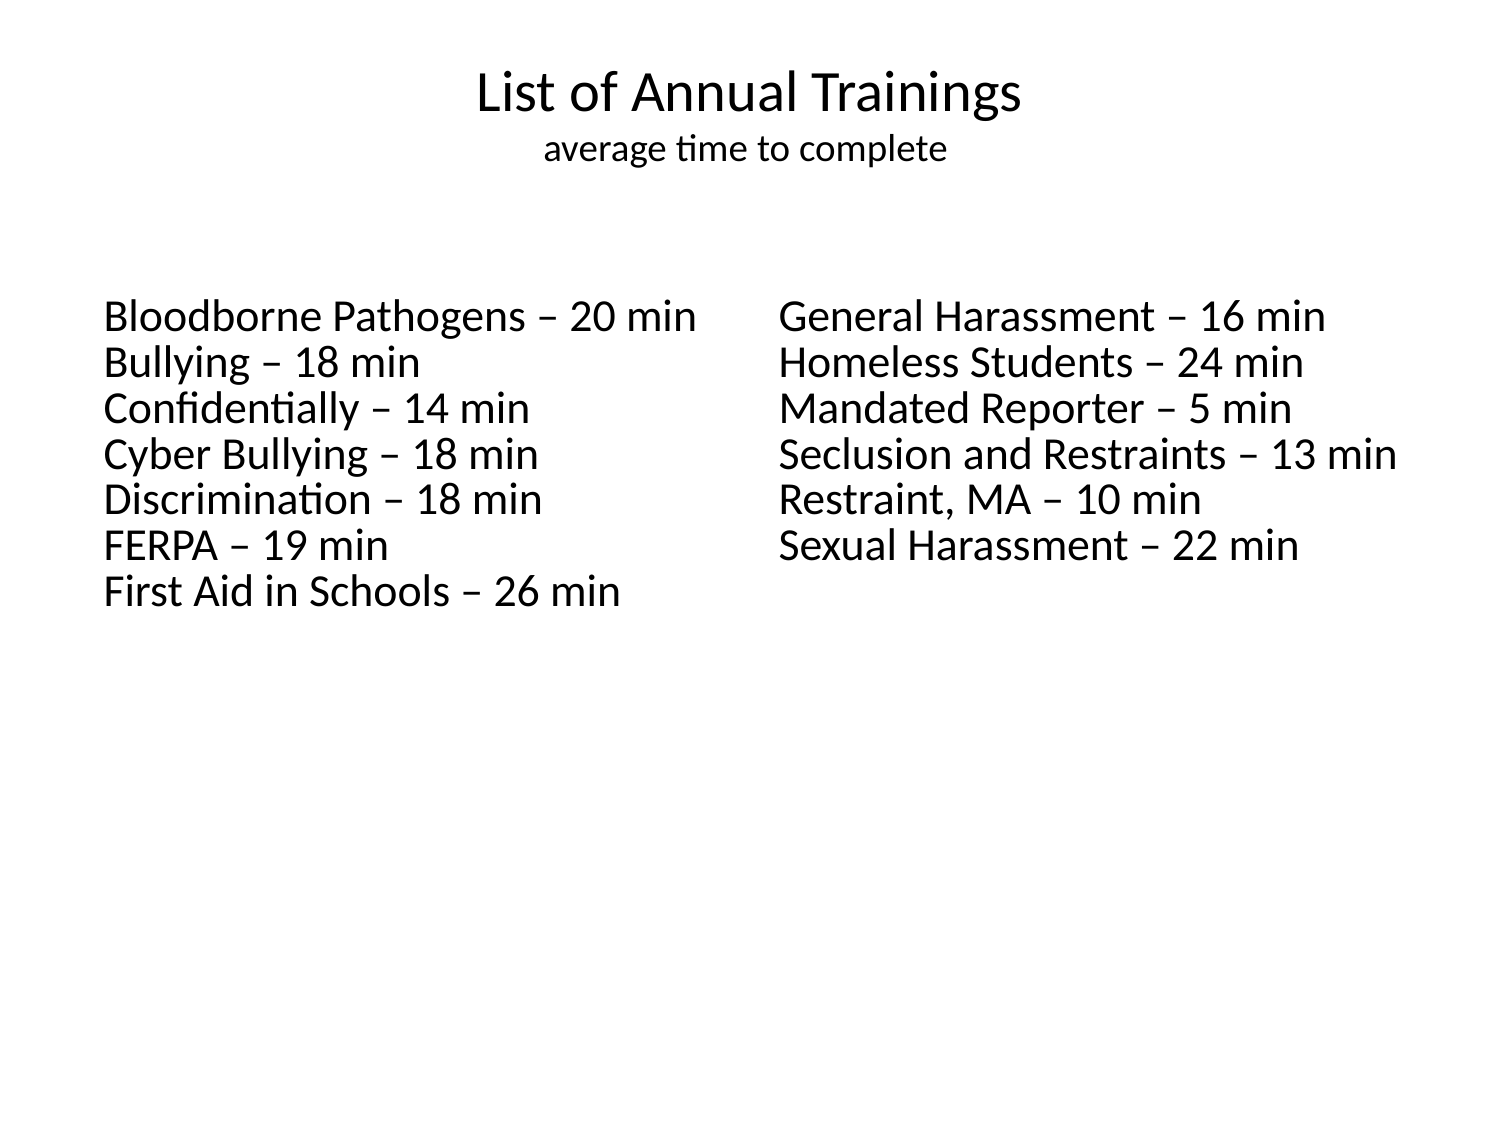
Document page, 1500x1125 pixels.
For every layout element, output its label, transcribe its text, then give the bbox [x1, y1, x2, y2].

table_header General Harassment – 16 min Homeless Students – 24 min Mandated Reporter – 5 min Seclusion and Restraints – 13 min Restraint, MA – 10 min Sexual Harassment – 22 min [764, 290, 1439, 625]
table_header Bloodborne Pathogens – 20 min Bullying – 18 min Confidentially – 14 min Cyber Bullying – 18 min Discrimination – 18 min FERPA – 19 min First Aid in Schools – 26 min [89, 290, 764, 625]
title List of Annual Trainings average time to complete [75, 45, 1425, 178]
